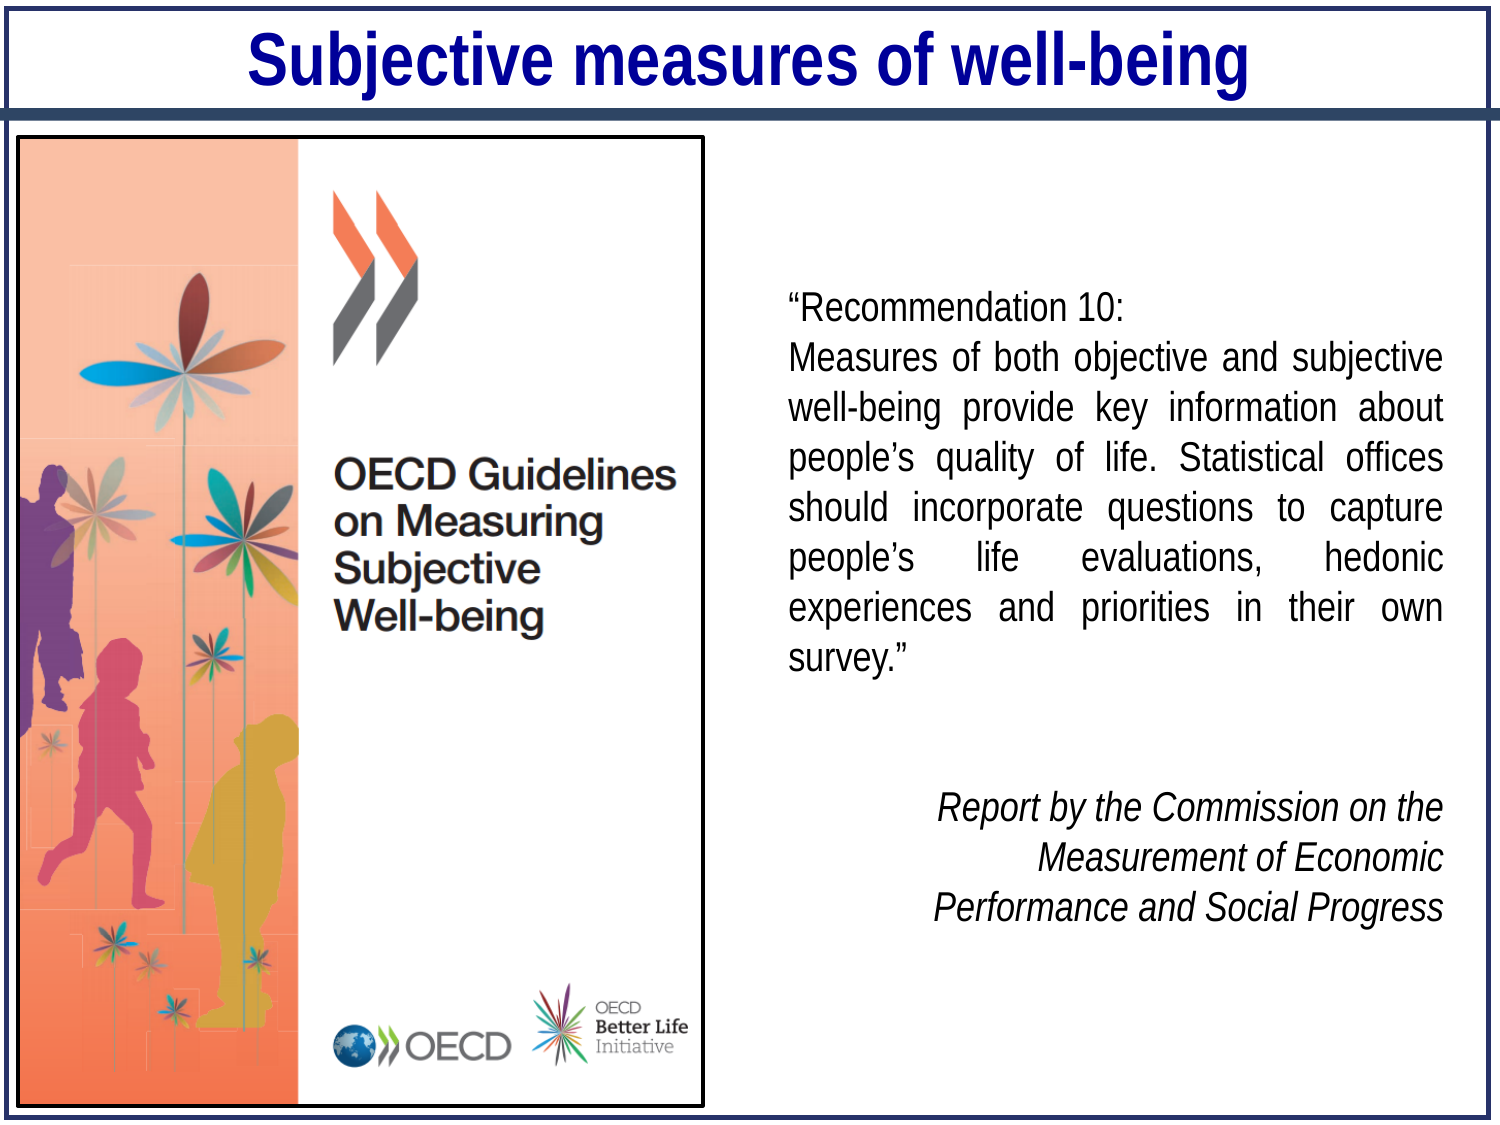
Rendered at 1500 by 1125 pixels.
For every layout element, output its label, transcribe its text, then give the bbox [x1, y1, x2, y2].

text_box [6, 115, 1489, 1118]
text_box “Recommendation 10: Measures of both objective and subjective well-being provide key information about people’s quality of life. Statistical offices should incorporate questions to capture people’s life evaluations, hedonic experiences and priorities in their own survey.” Report by the Commission on the Measurement of Economic Performance and Social Progress [773, 272, 1459, 938]
text_box [6, 8, 1489, 114]
picture [17, 136, 752, 1107]
title Subjective measures of well-being [75, 0, 1425, 8]
